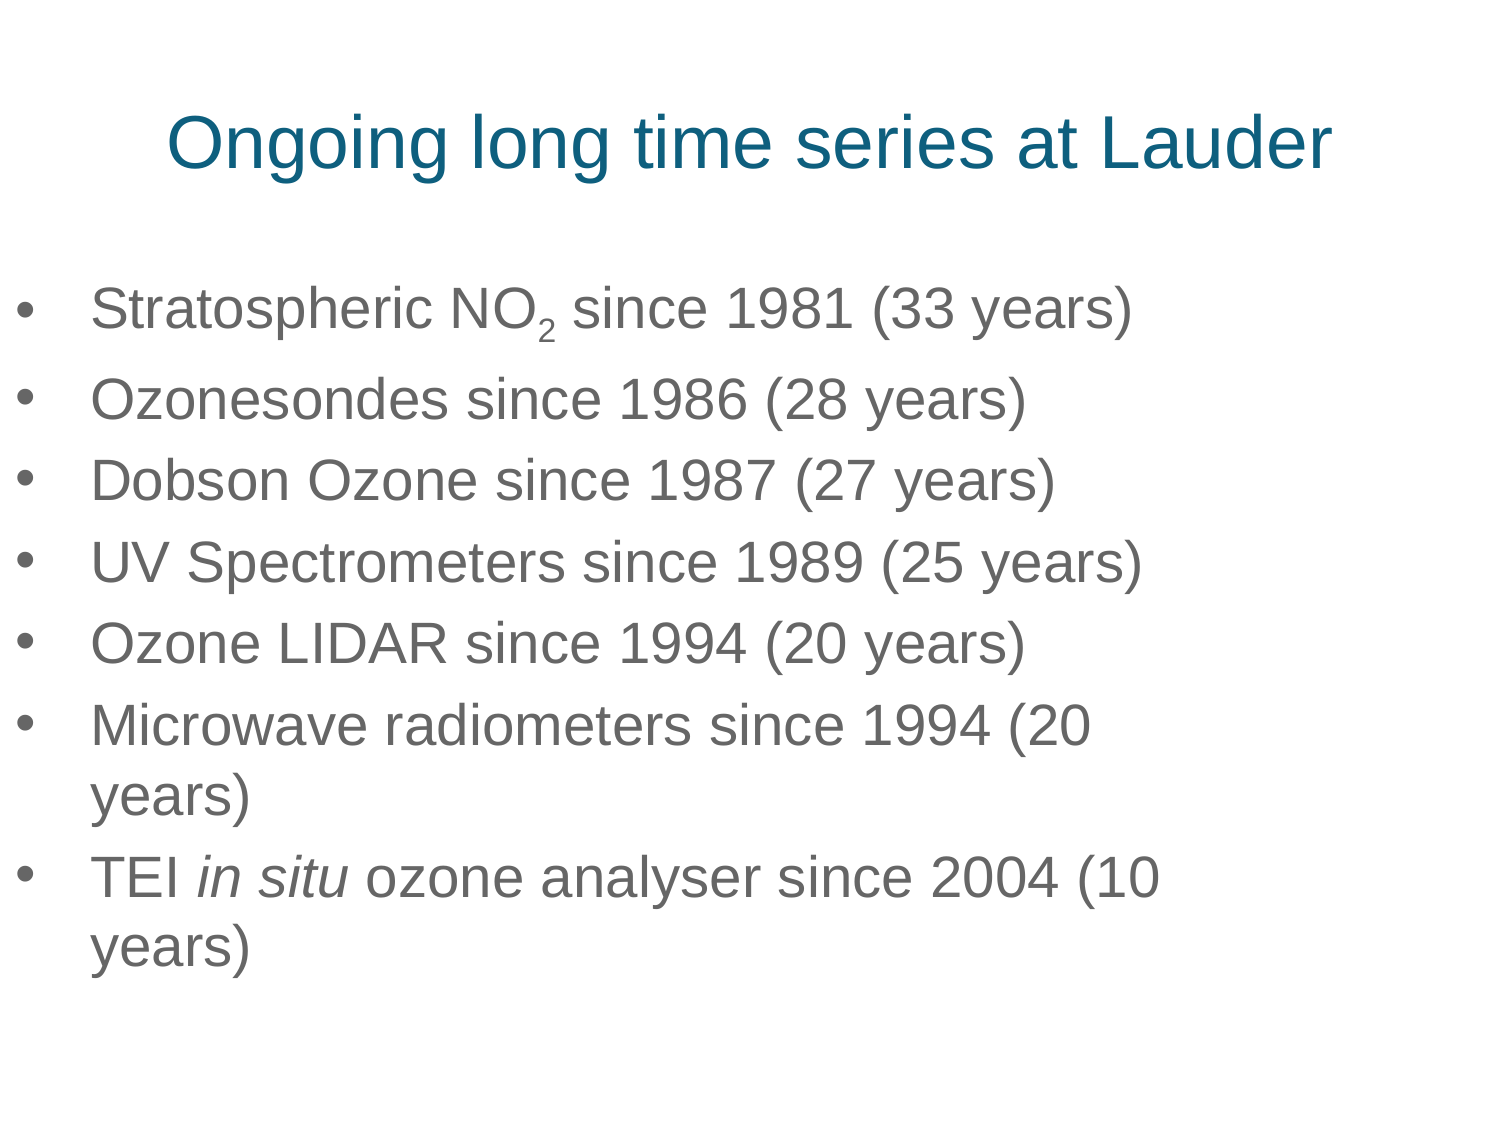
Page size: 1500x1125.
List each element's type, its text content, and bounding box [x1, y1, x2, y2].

title Ongoing long time series at Lauder [41, 45, 1459, 233]
list Stratospheric NO2 since 1981 (33 years) Ozonesondes since 1986 (28 years) Dobson Ozone since 1987 (27 years) UV Spectrometers since 1989 (25 years) Ozone LIDAR since 1994 (20 years) Microwave radiometers since 1994 (20 years) TEI in situ ozone analyser since 2004 (10 years) [0, 262, 1219, 1025]
